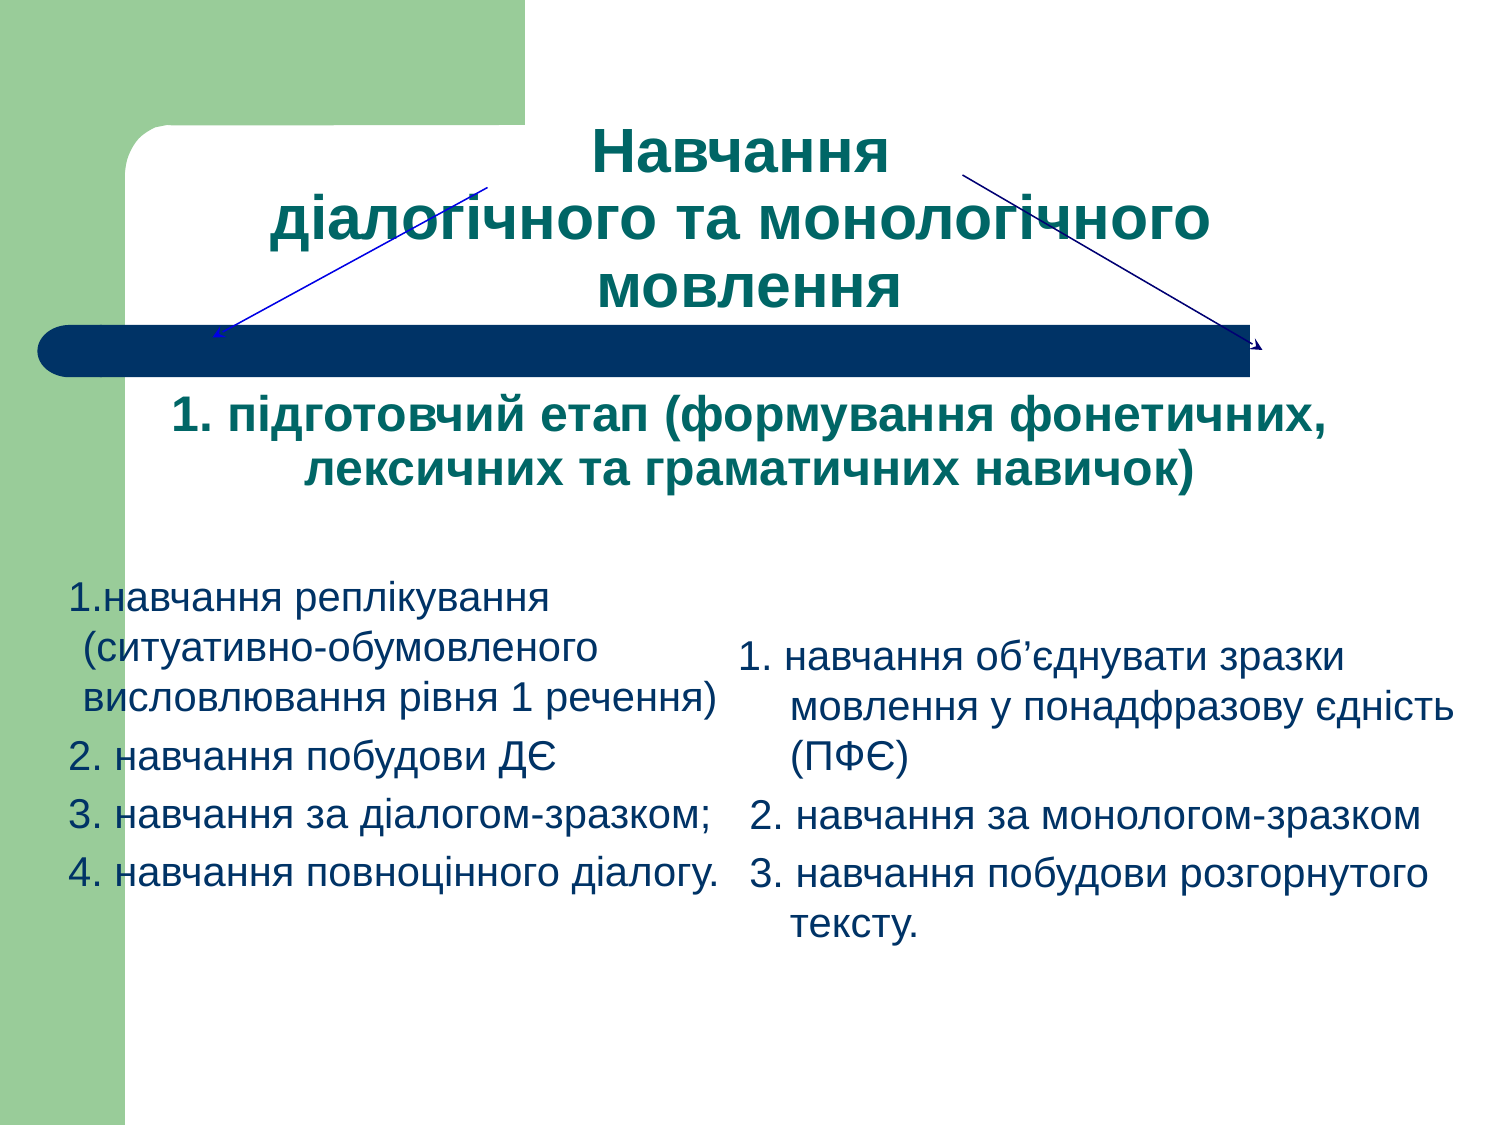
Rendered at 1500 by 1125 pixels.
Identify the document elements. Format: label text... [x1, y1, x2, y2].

list 1.навчання реплікування (ситуативно-обумовленого висловлювання рівня 1 речення) 2. навчання побудови ДЄ 3. навчання за діалогом-зразком; 4. навчання повноцінного діалогу. [53, 562, 779, 1005]
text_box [962, 174, 1263, 351]
list 1. навчання об’єднувати зразки мовлення у понадфразову єдність (ПФЄ) 2. навчання за монологом-зразком 3. навчання побудови розгорнутого тексту. [699, 621, 1500, 965]
title Навчання діалогічного та монологічного мовлення 1. підготовчий етап (формування фонетичних, лексичних та граматичних навичок) [75, 137, 1425, 438]
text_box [212, 187, 488, 338]
